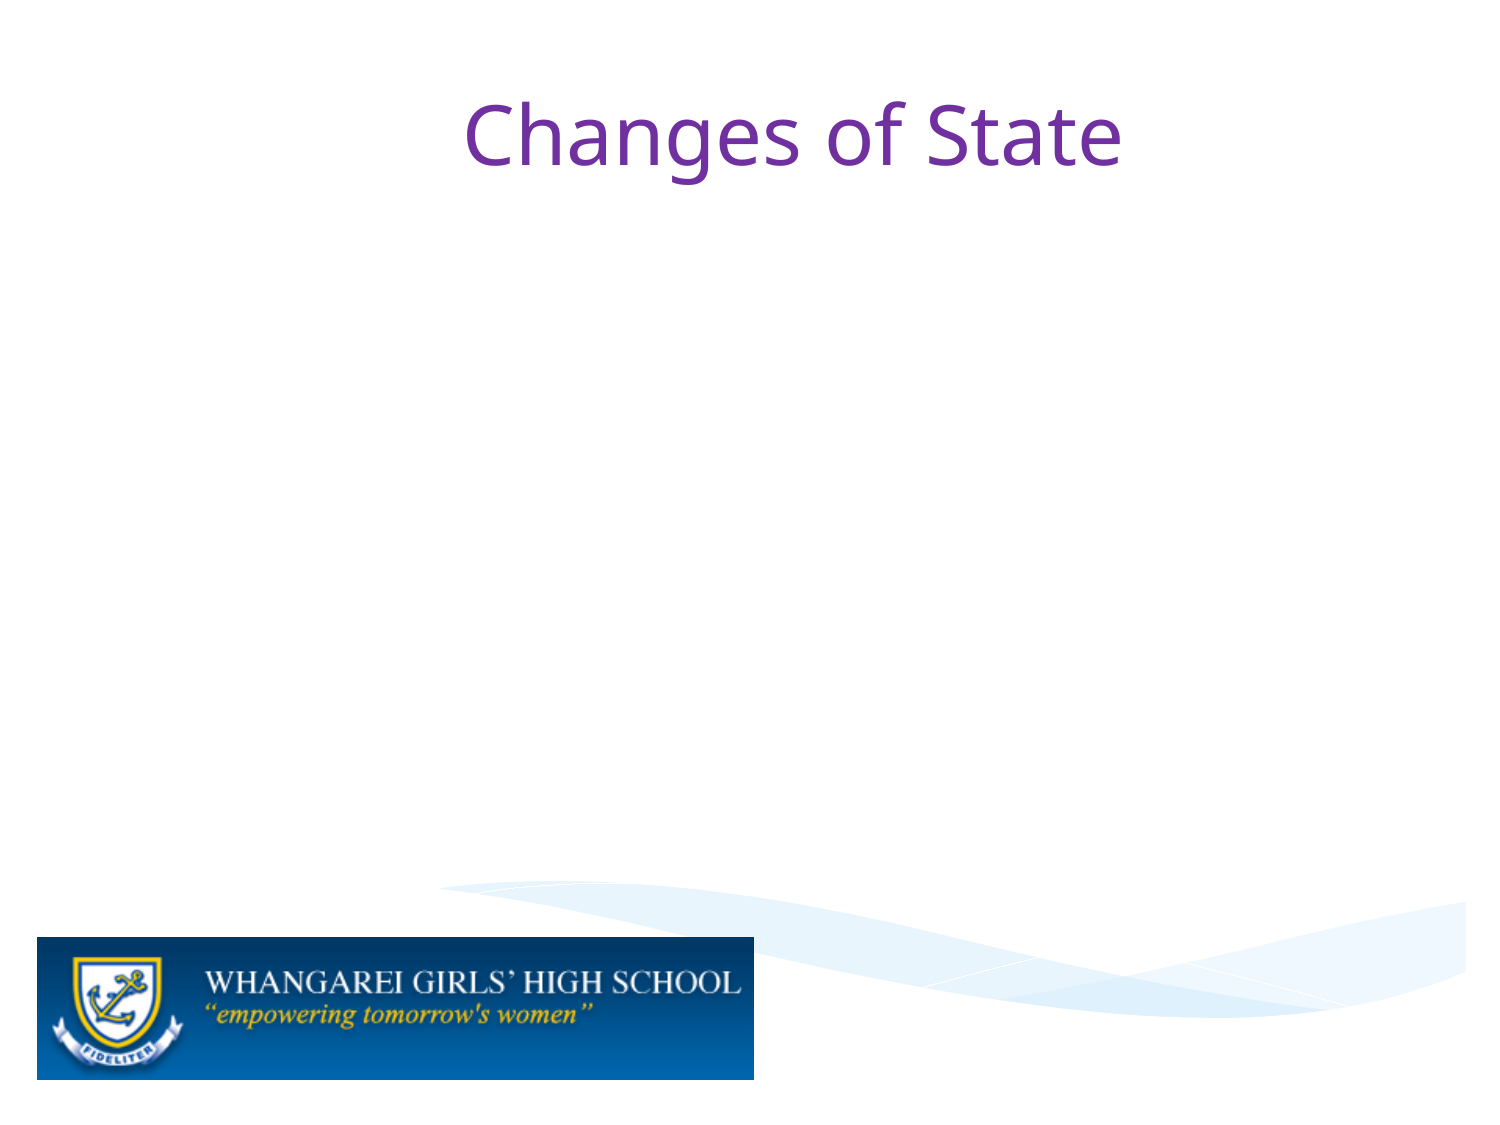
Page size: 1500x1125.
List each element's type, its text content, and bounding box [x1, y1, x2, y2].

text_box Changes of State [124, 75, 1463, 190]
picture [37, 937, 754, 1080]
